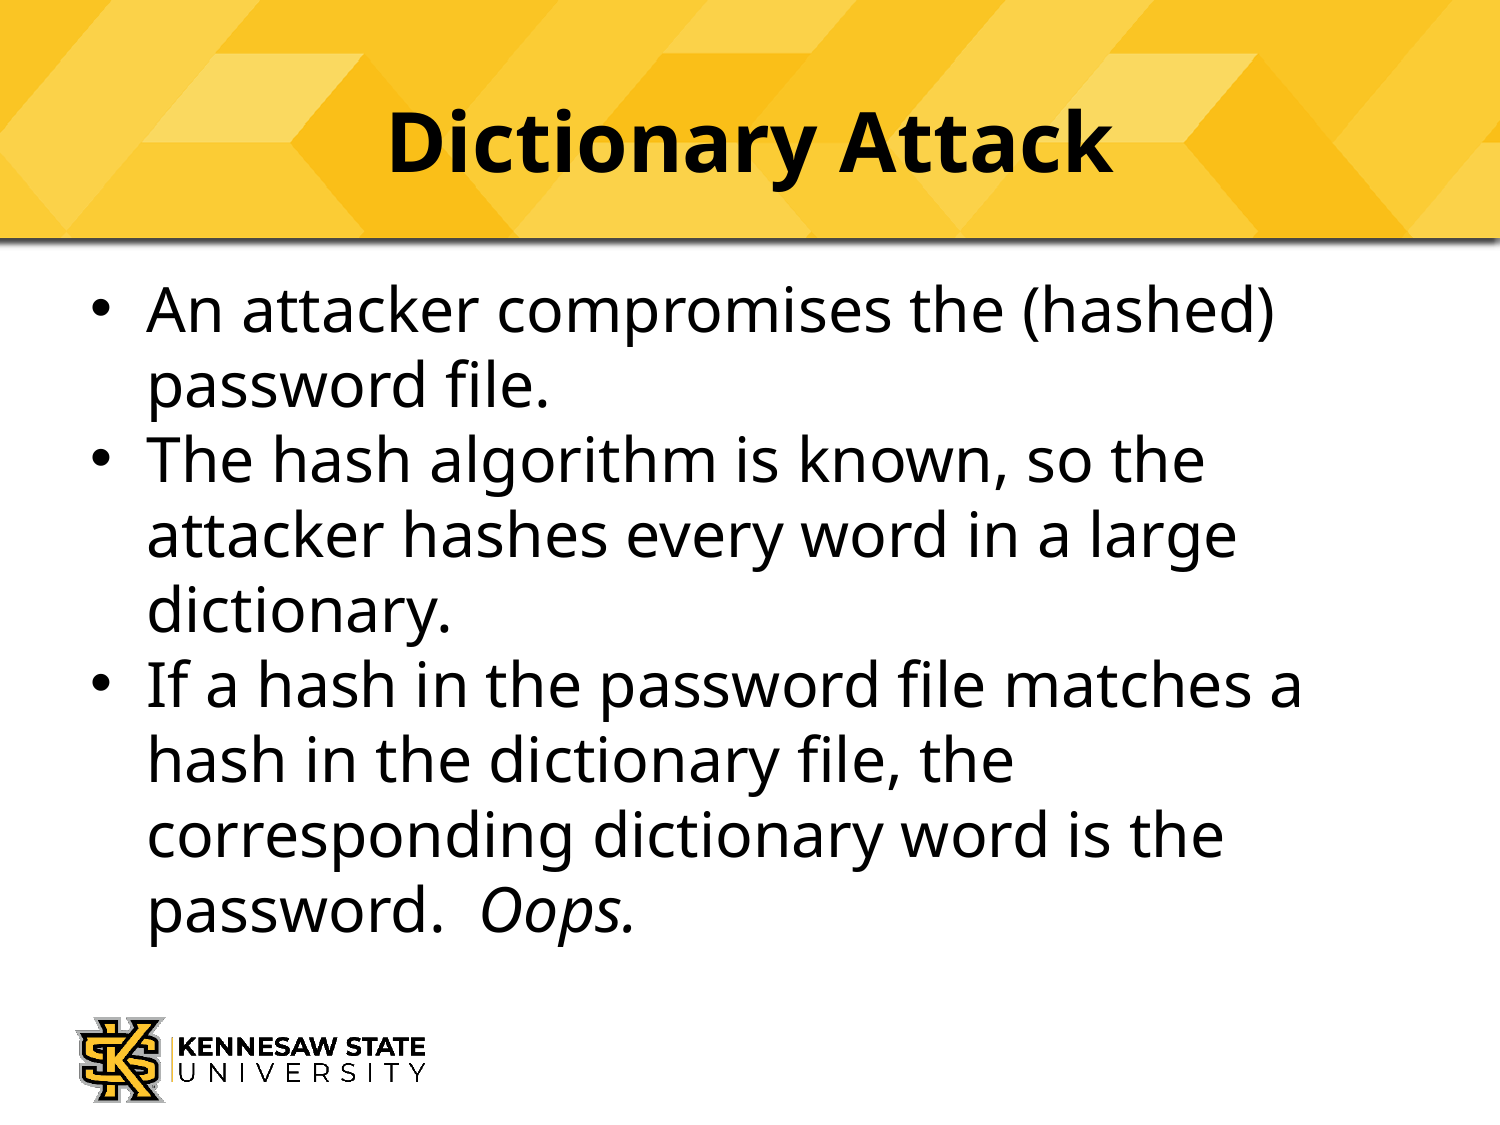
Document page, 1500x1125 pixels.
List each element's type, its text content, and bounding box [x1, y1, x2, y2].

picture [75, 1017, 425, 1103]
picture [0, 0, 1500, 251]
title Dictionary Attack [75, 45, 1425, 233]
list An attacker compromises the (hashed) password file. The hash algorithm is known, so the attacker hashes every word in a large dictionary. If a hash in the password file matches a hash in the dictionary file, the corresponding dictionary word is the password. Oops. [75, 262, 1425, 1005]
